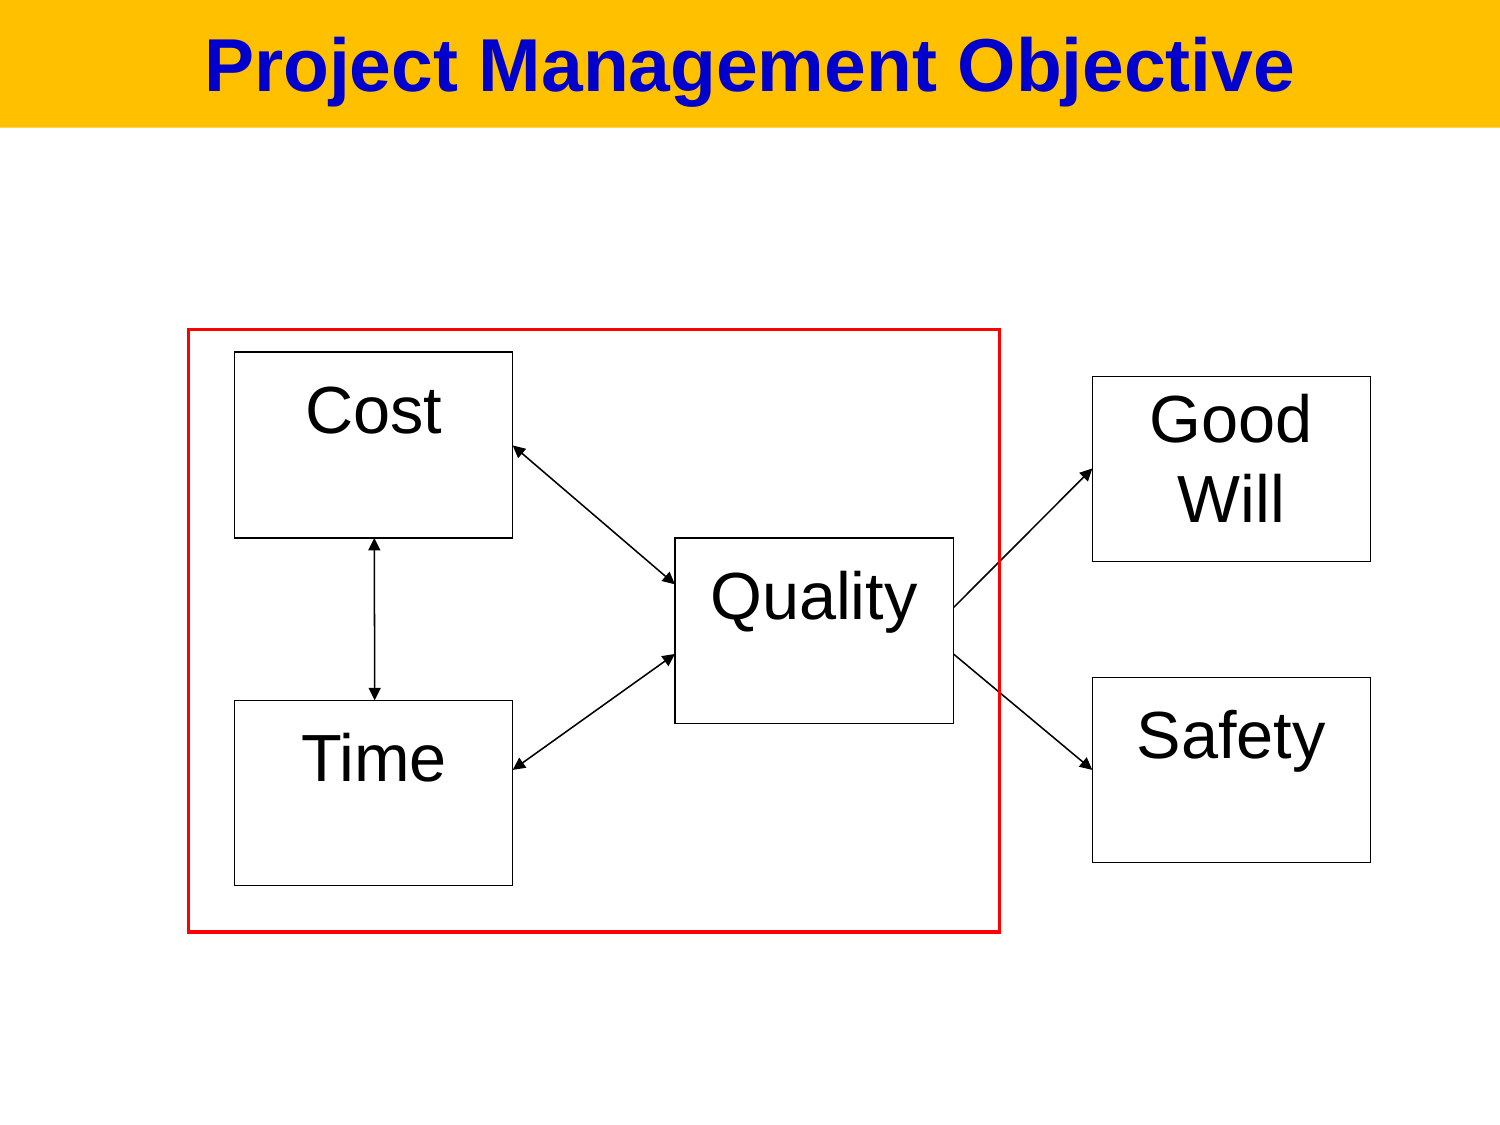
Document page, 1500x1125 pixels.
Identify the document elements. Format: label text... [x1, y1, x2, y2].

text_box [118, 305, 1394, 979]
text_box Project Management Objective [0, 0, 1500, 128]
